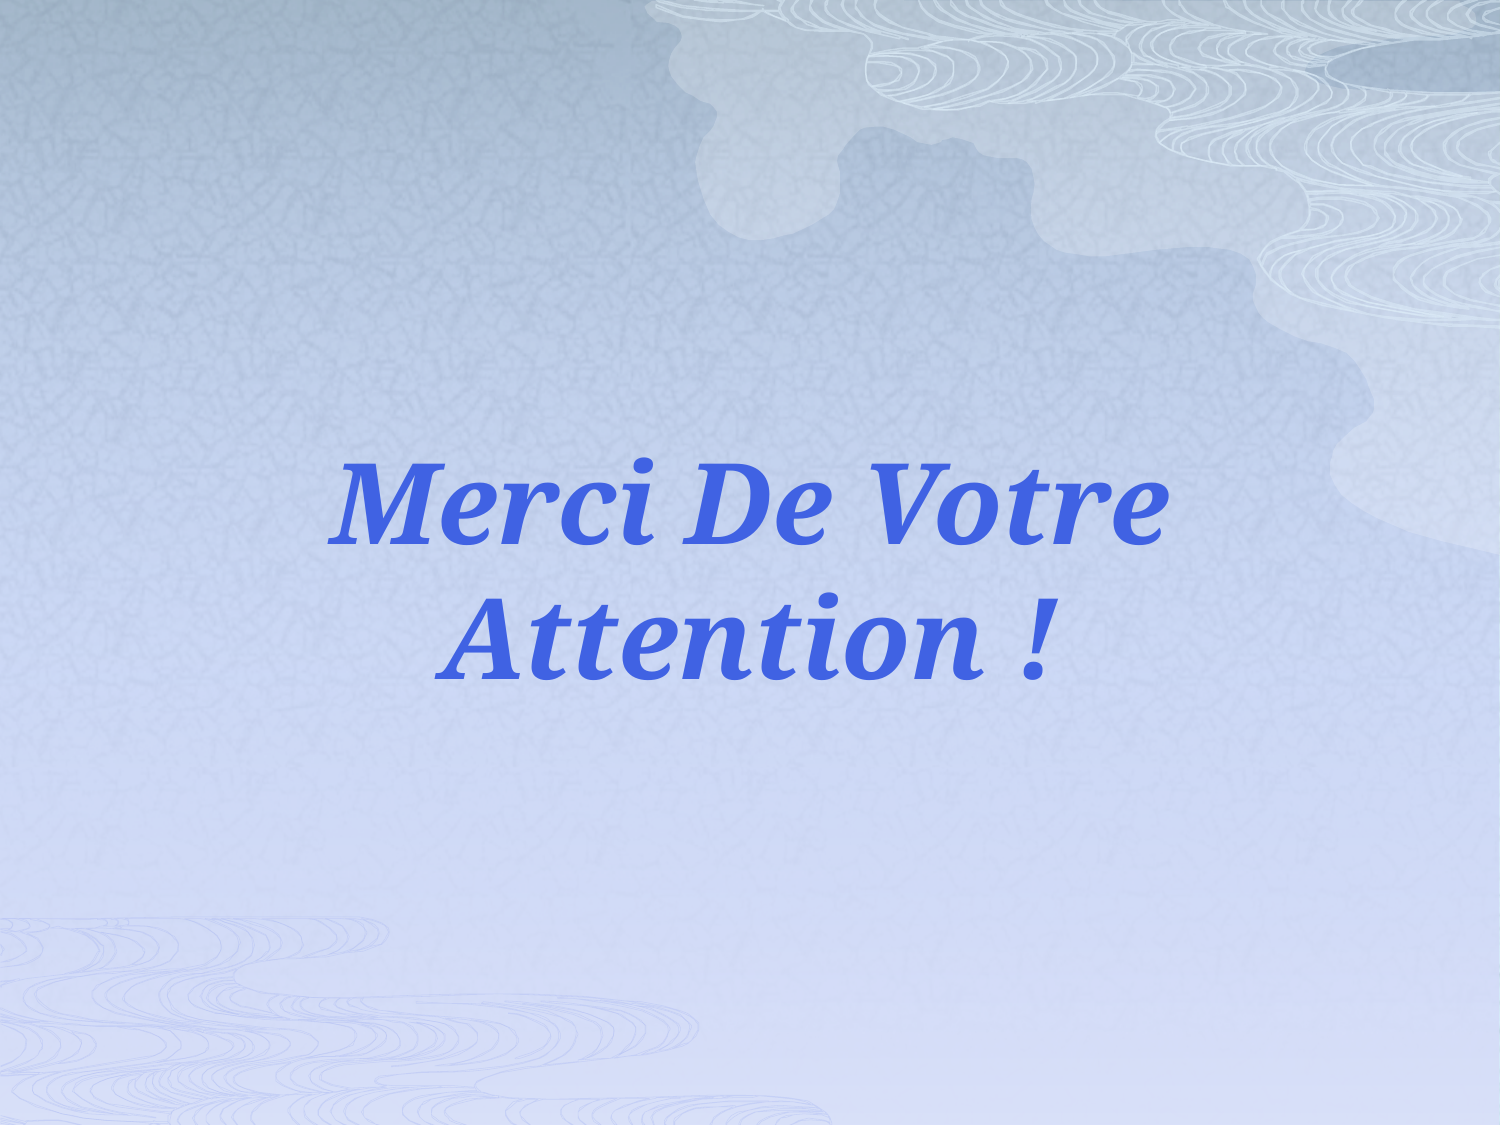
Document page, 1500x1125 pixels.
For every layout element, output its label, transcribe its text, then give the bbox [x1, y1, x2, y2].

title Merci De Votre Attention ! [0, 446, 1500, 688]
